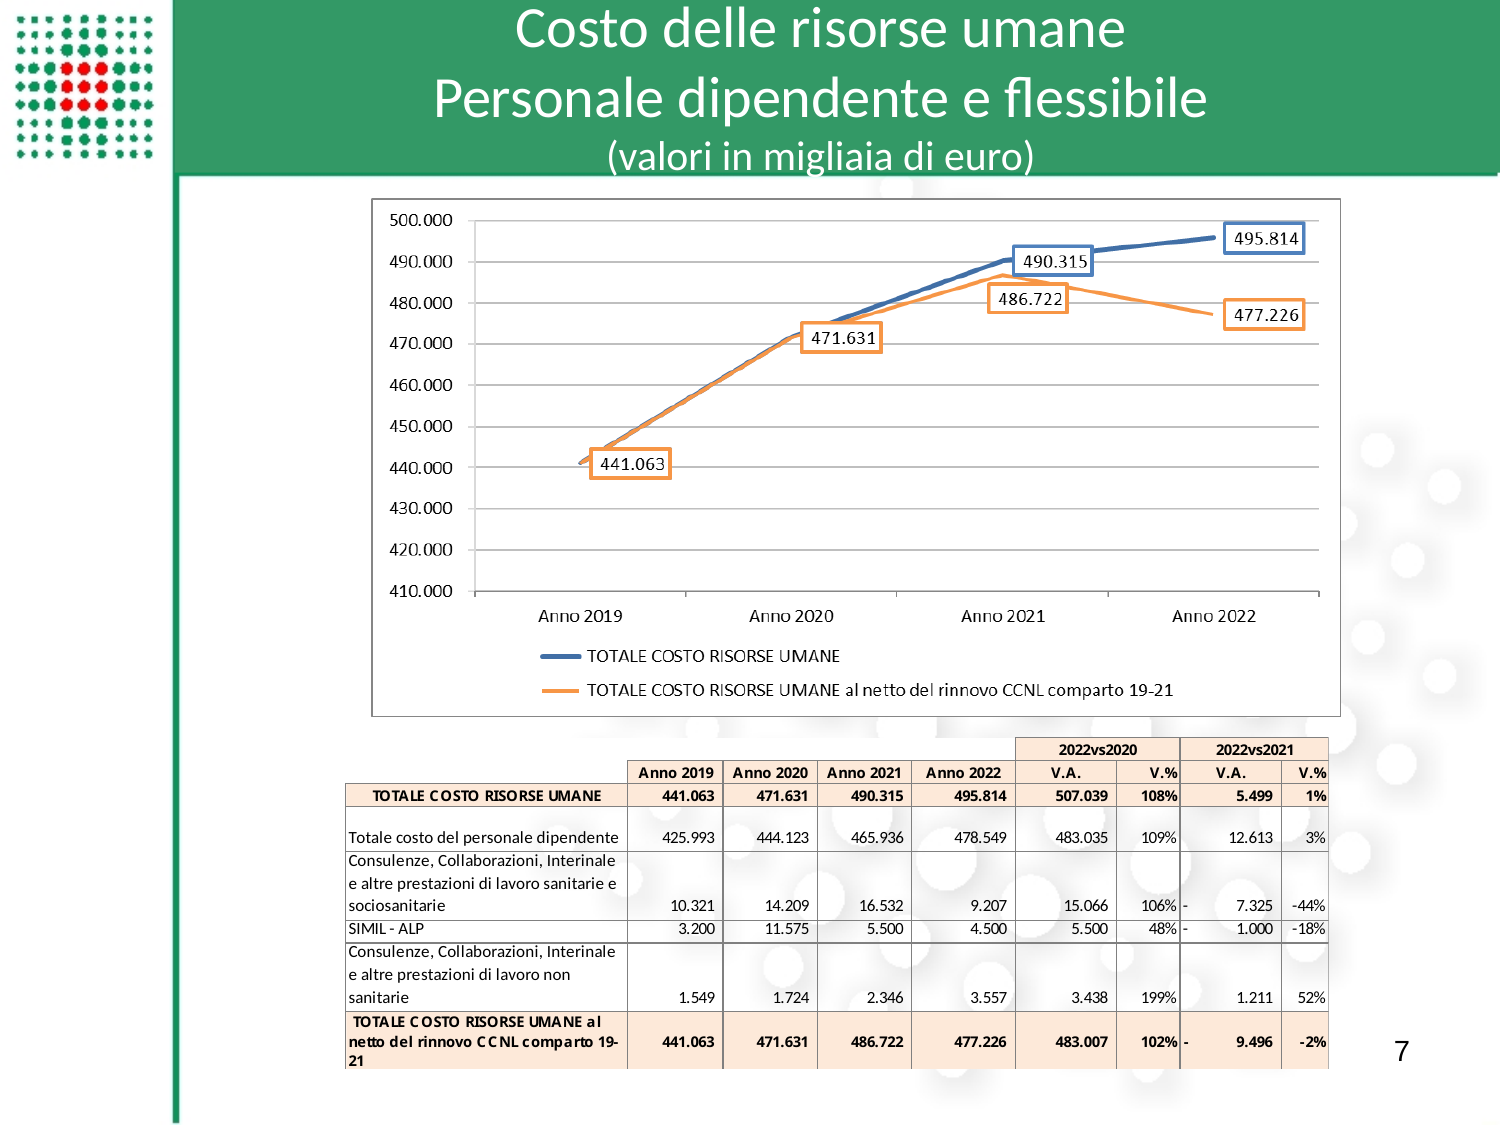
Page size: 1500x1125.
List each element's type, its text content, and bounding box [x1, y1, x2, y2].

text_box Costo delle risorse umane Personale dipendente e flessibile (valori in migliaia di euro) [0, 55, 1500, 182]
picture [0, 182, 1500, 1125]
slide_number 7 [1074, 1024, 1426, 1103]
picture [0, 0, 174, 55]
